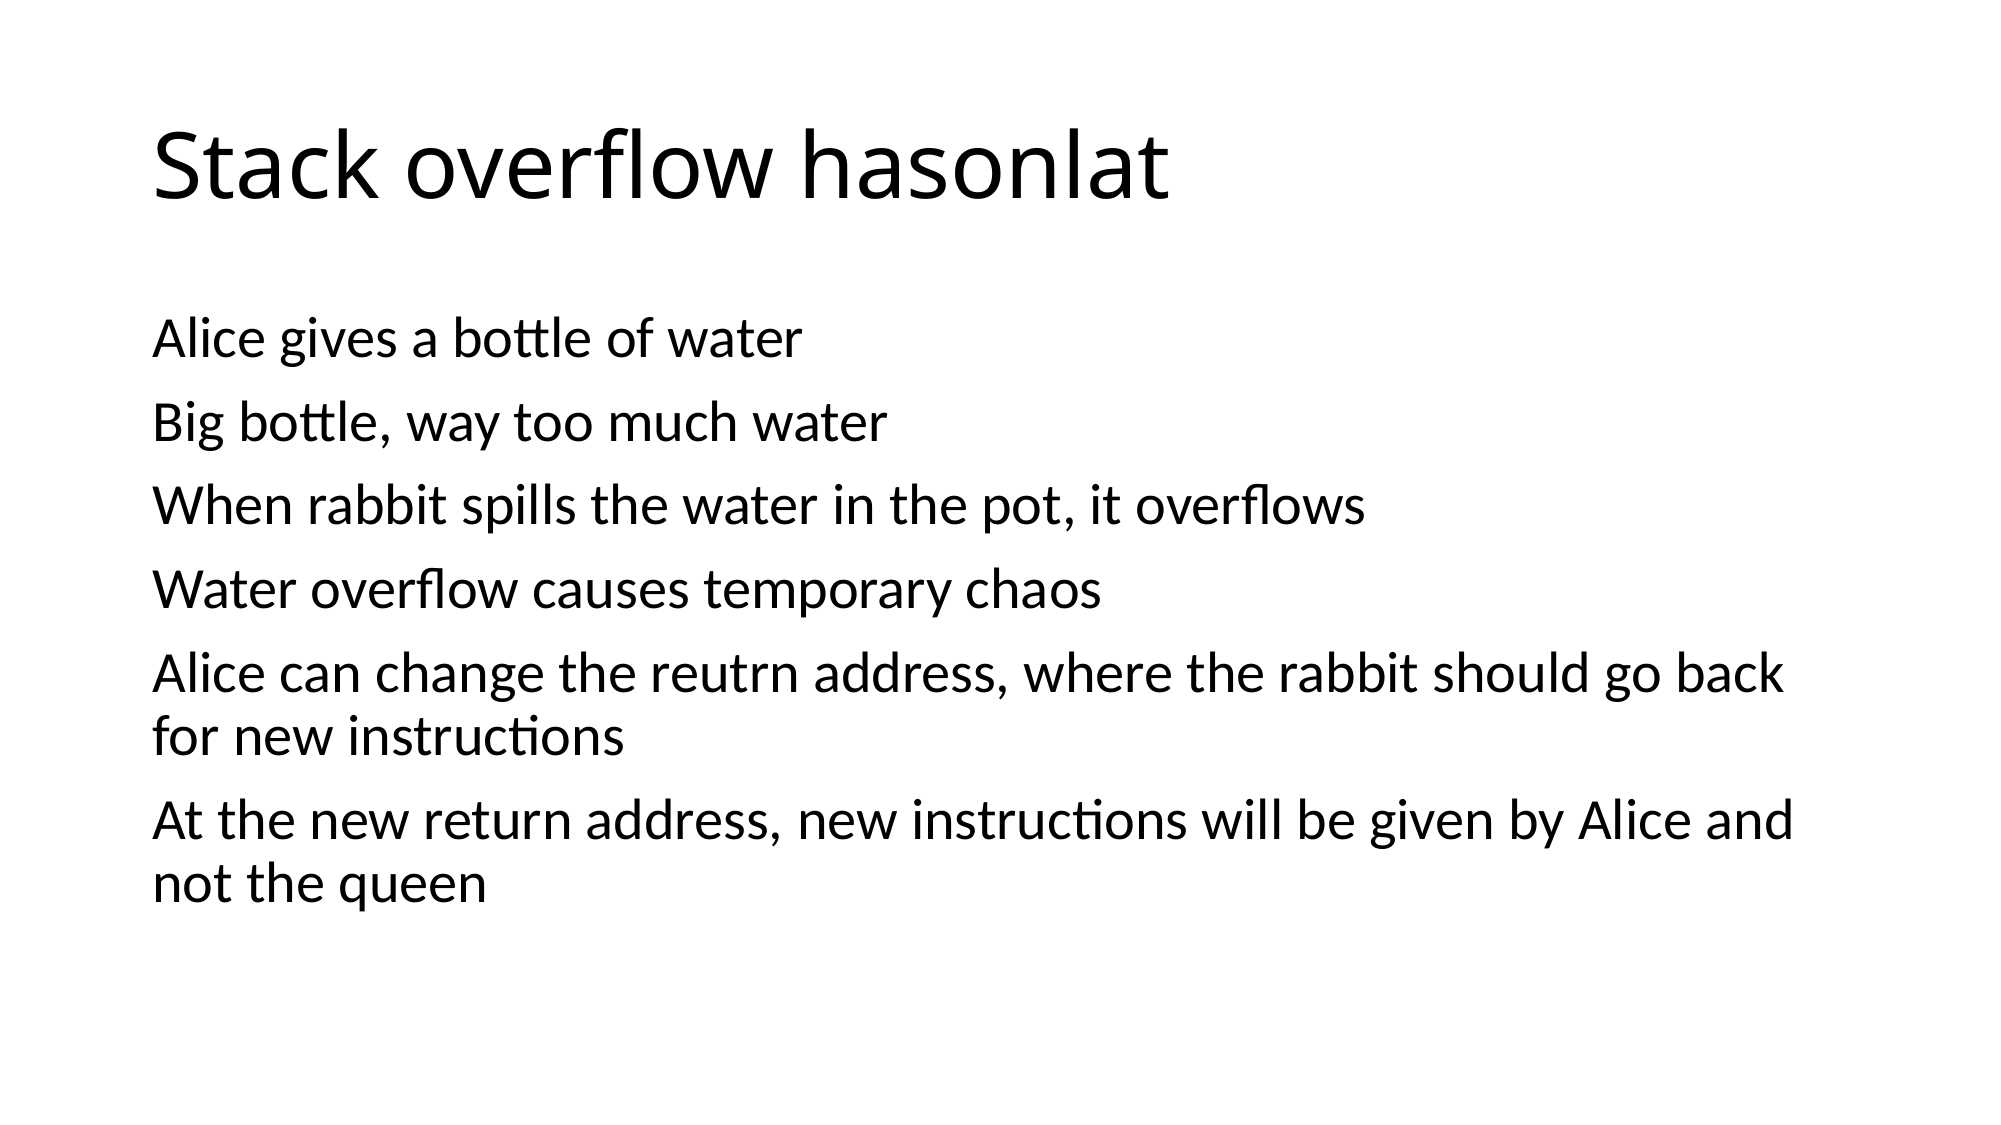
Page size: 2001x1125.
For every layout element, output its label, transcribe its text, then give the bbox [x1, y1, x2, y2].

list Alice gives a bottle of water Big bottle, way too much water When rabbit spills the water in the pot, it overflows Water overflow causes temporary chaos Alice can change the reutrn address, where the rabbit should go back for new instructions At the new return address, new instructions will be given by Alice and not the queen [137, 299, 1863, 1014]
title Stack overflow hasonlat [137, 59, 1863, 278]
